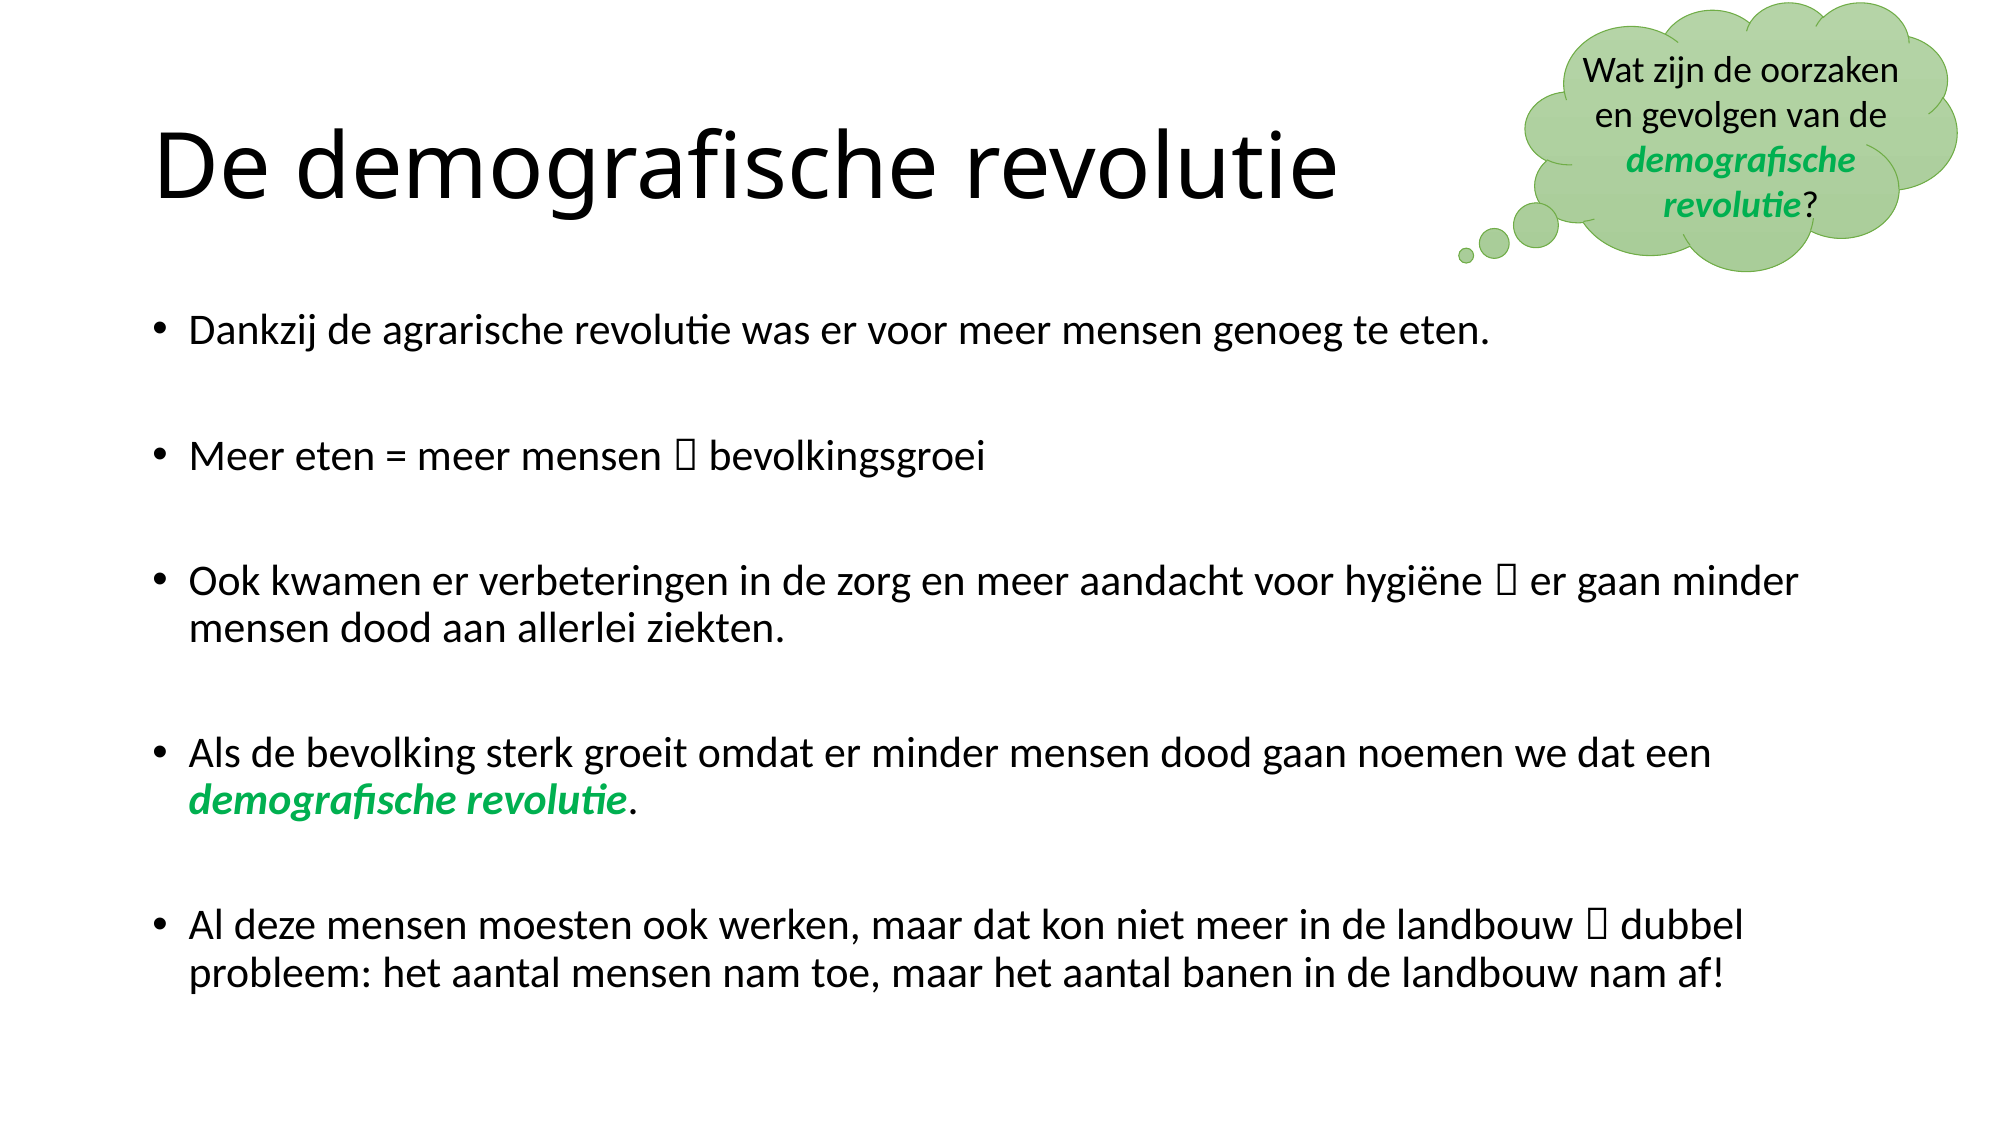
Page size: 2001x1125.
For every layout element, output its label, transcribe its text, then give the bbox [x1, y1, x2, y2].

title De demografische revolutie [137, 59, 1863, 278]
text_box [1591, 2, 1912, 37]
text_box [1591, 233, 1811, 273]
text_box [1926, 43, 1958, 182]
text_box [1478, 227, 1510, 259]
text_box [1458, 247, 1475, 264]
text_box [1512, 92, 1558, 249]
text_box [1813, 233, 1869, 239]
text_box Wat zijn de oorzaken en gevolgen van de demografische revolutie? [1557, 37, 1926, 233]
list Dankzij de agrarische revolutie was er voor meer mensen genoeg te eten. Meer eten = meer mensen  bevolkingsgroei Ook kwamen er verbeteringen in de zorg en meer aandacht voor hygiëne  er gaan minder mensen dood aan allerlei ziekten. Als de bevolking sterk groeit omdat er minder mensen dood gaan noemen we dat een demografische revolutie. Al deze mensen moesten ook werken, maar dat kon niet meer in de landbouw  dubbel probleem: het aantal mensen nam toe, maar het aantal banen in de landbouw nam af! [137, 299, 1863, 1014]
